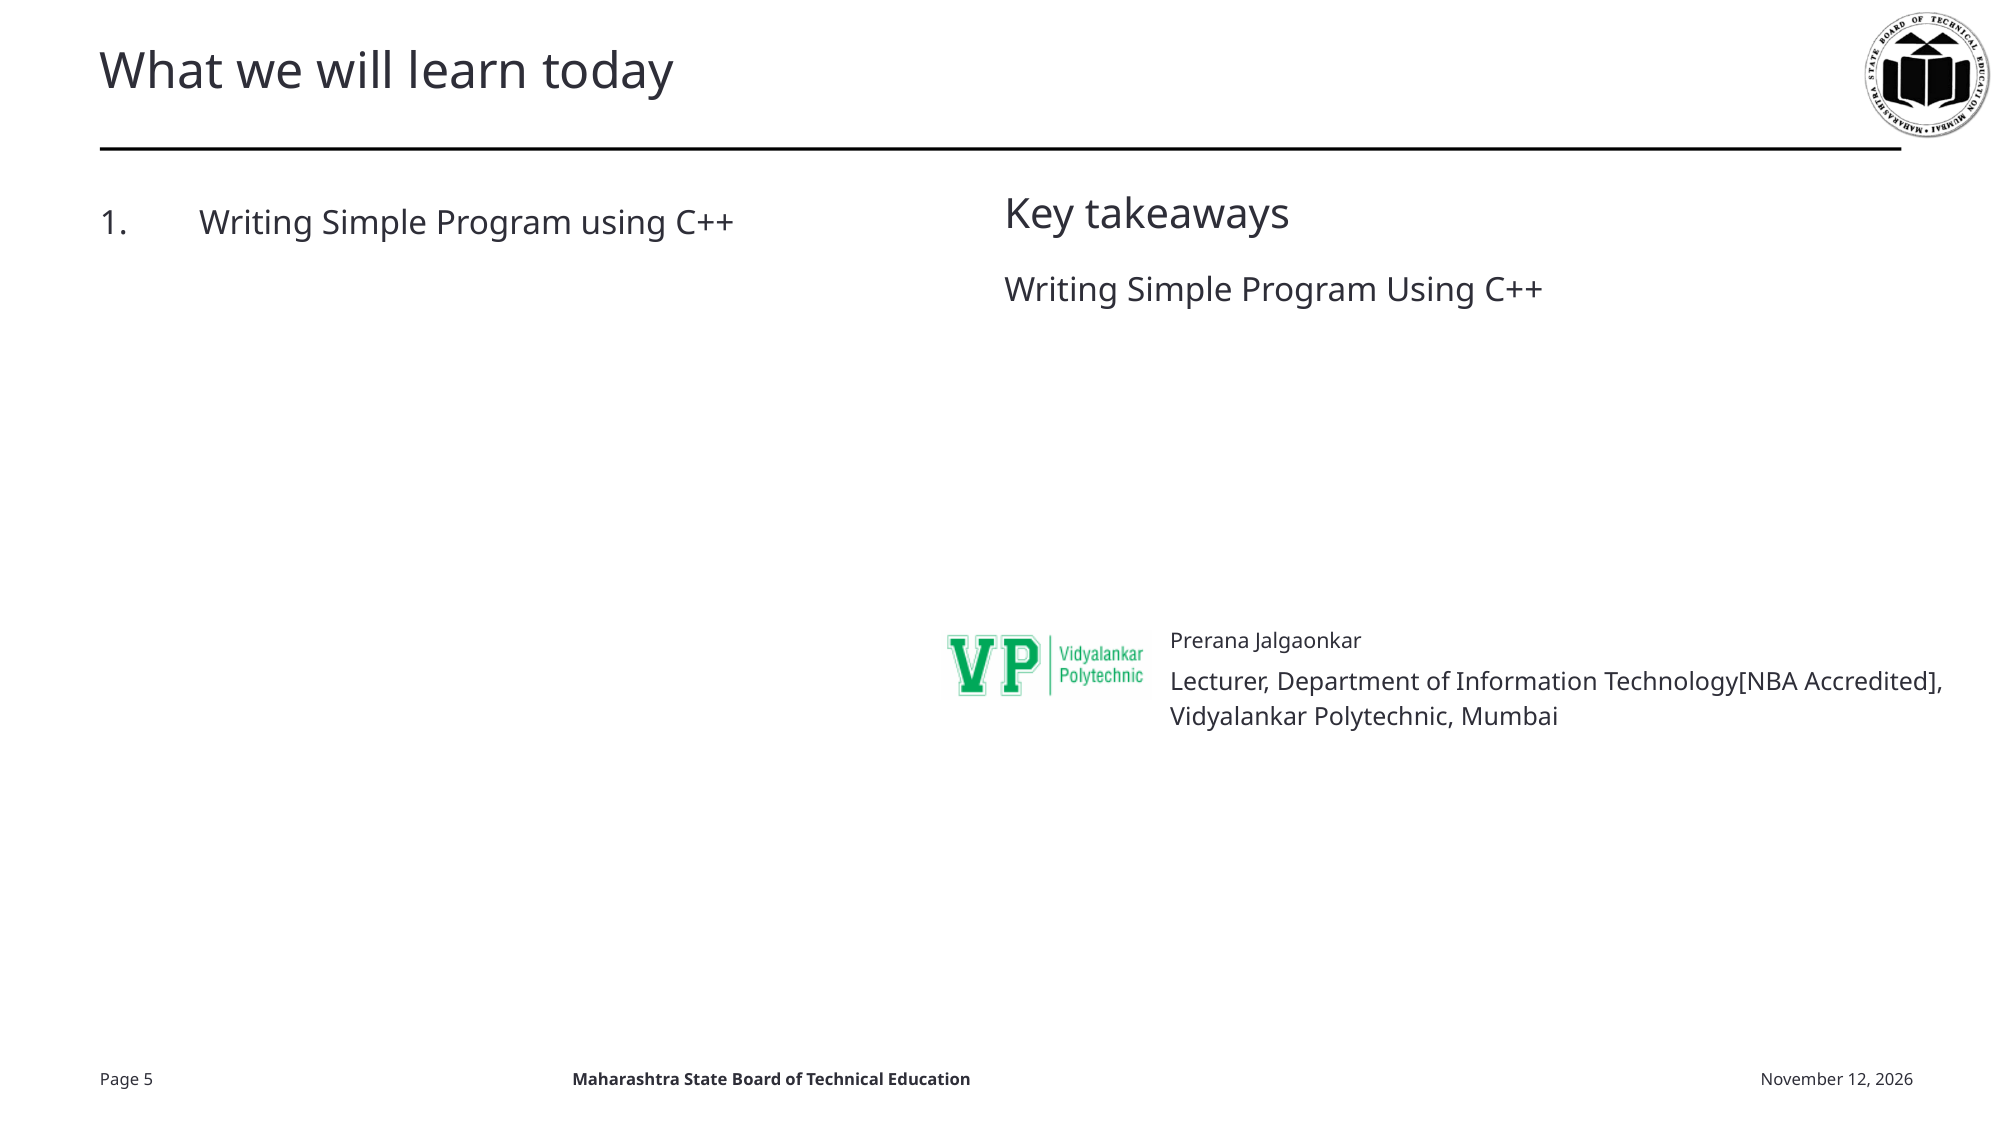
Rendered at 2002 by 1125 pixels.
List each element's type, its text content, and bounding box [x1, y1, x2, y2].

picture [940, 630, 1152, 701]
title What we will learn today [99, 48, 1901, 145]
table_header 1. [100, 187, 199, 257]
list Writing Simple Program Using C++ [1004, 268, 1901, 533]
list Prerana Jalgaonkar [1170, 625, 1677, 655]
picture [1852, 0, 2001, 149]
table_header Writing Simple Program using C++ [199, 187, 891, 257]
list Key takeaways [1004, 186, 1901, 248]
list Lecturer, Department of Information Technology[NBA Accredited], Vidyalankar Polytechnic, Mumbai [1170, 665, 1950, 727]
